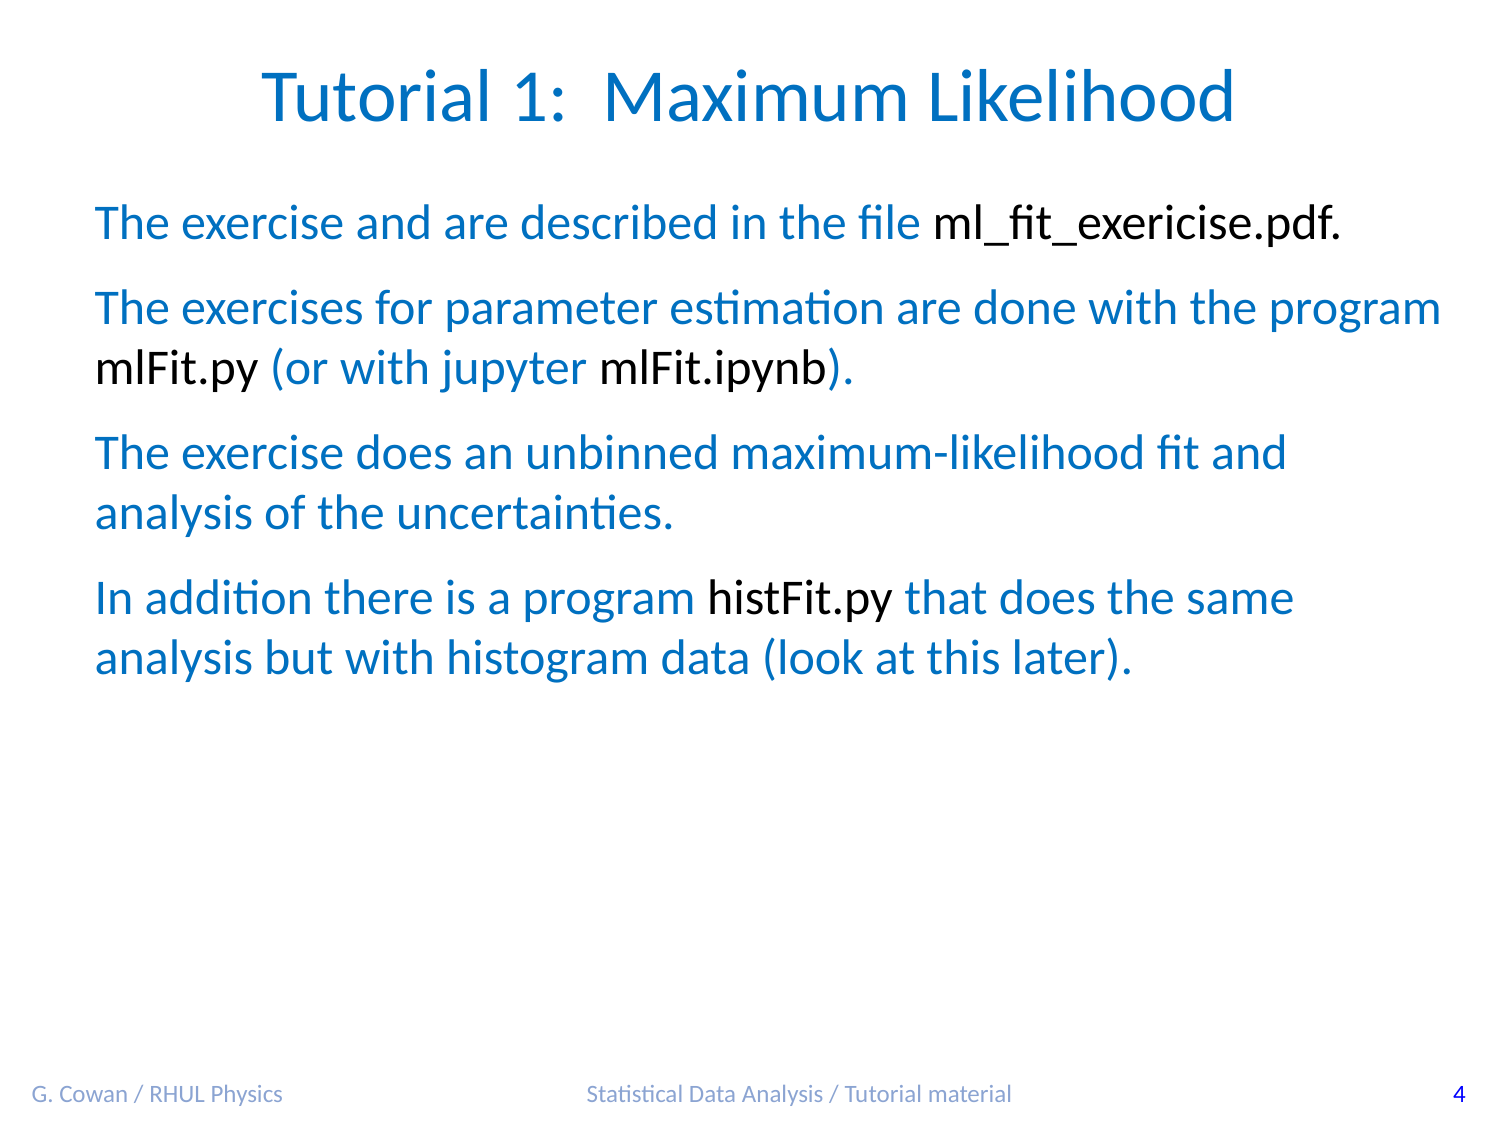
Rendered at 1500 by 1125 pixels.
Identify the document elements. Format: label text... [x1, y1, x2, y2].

footer Statistical Data Analysis / Tutorial material [338, 1062, 1262, 1123]
text_box The exercise and are described in the file ml_fit_exericise.pdf. The exercises for parameter estimation are done with the program mlFit.py (or with jupyter mlFit.ipynb). The exercise does an unbinned maximum-likelihood fit and analysis of the uncertainties. In addition there is a program histFit.py that does the same analysis but with histogram data (look at this later). [79, 182, 1464, 692]
slide_number G. Cowan / RHUL Physics [16, 1062, 338, 1123]
slide_number 4 [1262, 1062, 1481, 1123]
text_box Tutorial 1: Maximum Likelihood [246, 39, 1254, 145]
